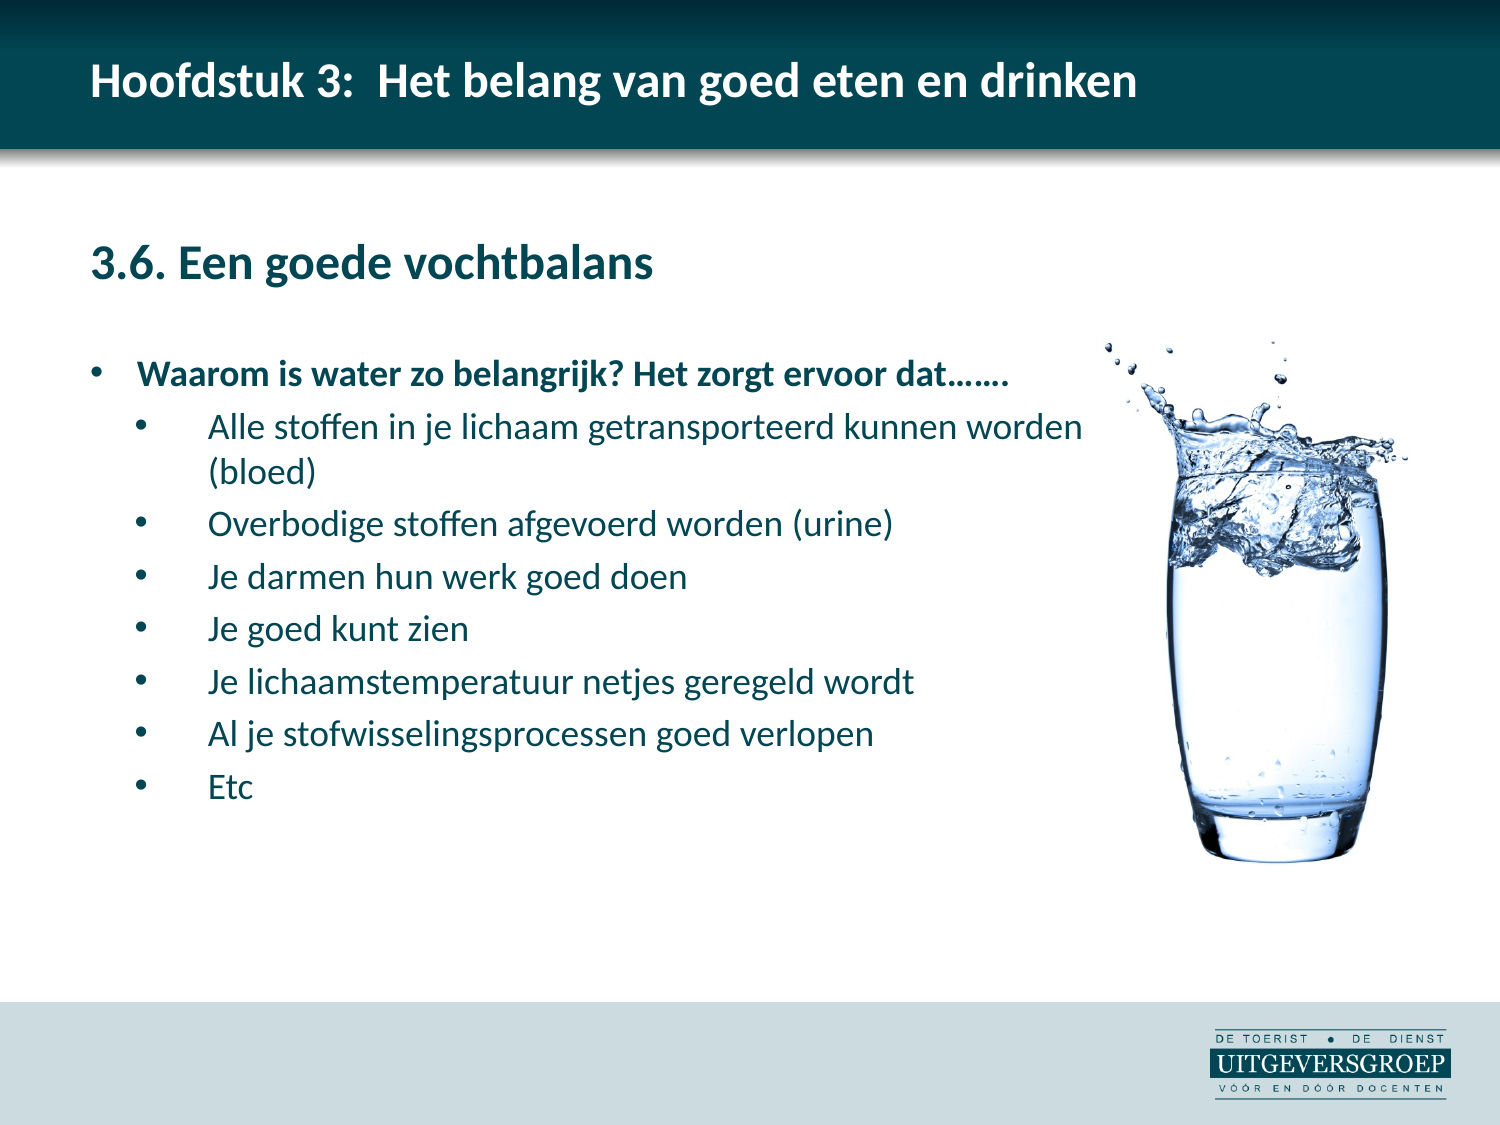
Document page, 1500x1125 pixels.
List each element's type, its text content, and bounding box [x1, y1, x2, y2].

list 3.6. Een goede vochtbalans Waarom is water zo belangrijk? Het zorgt ervoor dat……. Alle stoffen in je lichaam getransporteerd kunnen worden (bloed) Overbodige stoffen afgevoerd worden (urine) Je darmen hun werk goed doen Je goed kunt zien Je lichaamstemperatuur netjes geregeld wordt Al je stofwisselingsprocessen goed verlopen Etc [75, 221, 1425, 965]
title Hoofdstuk 3: Het belang van goed eten en drinken [75, 0, 1425, 172]
picture [1210, 1021, 1451, 1106]
picture [1095, 337, 1421, 872]
